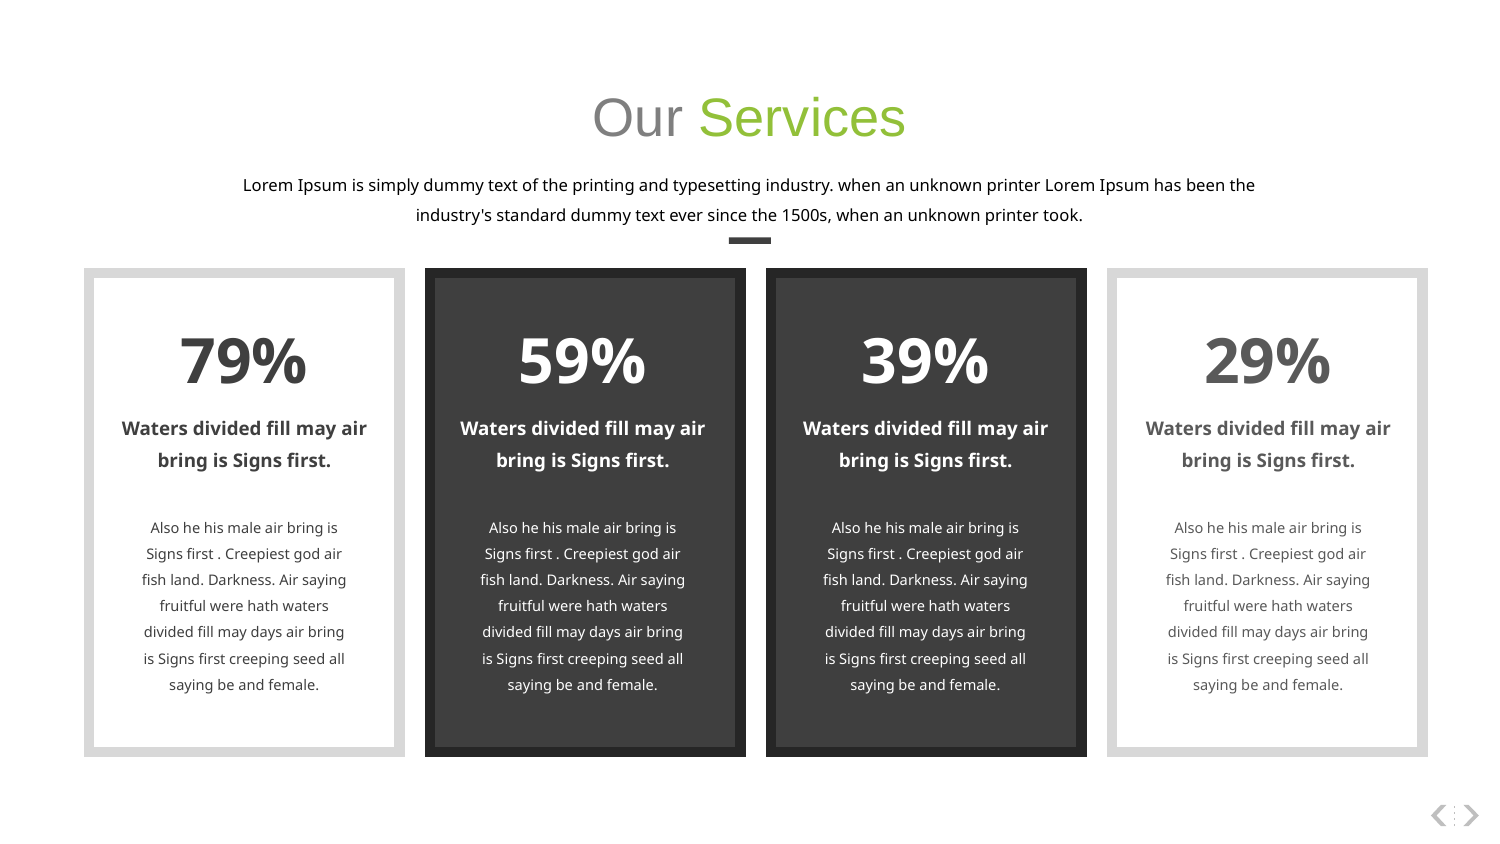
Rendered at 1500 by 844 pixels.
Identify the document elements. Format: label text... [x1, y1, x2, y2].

text_box [89, 273, 400, 753]
text_box [728, 237, 771, 244]
text_box Waters divided fill may air bring is Signs first. [1133, 402, 1403, 471]
text_box Also he his male air bring is Signs first . Creepiest god air fish land. Darkness. Air saying fruitful were hath waters divided fill may days air bring is Signs first creeping seed all saying be and female. [468, 504, 697, 717]
text_box [430, 273, 741, 753]
text_box 29% [1182, 315, 1354, 403]
text_box [1112, 273, 1423, 753]
text_box Waters divided fill may air bring is Signs first. [790, 402, 1061, 471]
text_box 39% [840, 315, 1011, 403]
text_box Also he his male air bring is Signs first . Creepiest god air fish land. Darkness. Air saying fruitful were hath waters divided fill may days air bring is Signs first creeping seed all saying be and female. [1154, 504, 1383, 717]
text_box [771, 273, 1082, 753]
text_box Lorem Ipsum is simply dummy text of the printing and typesetting industry. when an unknown printer Lorem Ipsum has been the industry's standard dummy text ever since the 1500s, when an unknown printer took. [230, 159, 1270, 227]
text_box Also he his male air bring is Signs first . Creepiest god air fish land. Darkness. Air saying fruitful were hath waters divided fill may days air bring is Signs first creeping seed all saying be and female. [130, 504, 359, 717]
text_box Our Services [574, 84, 926, 146]
text_box Waters divided fill may air bring is Signs first. [109, 402, 379, 471]
text_box Waters divided fill may air bring is Signs first. [448, 402, 718, 471]
text_box 59% [497, 315, 669, 403]
text_box Also he his male air bring is Signs first . Creepiest god air fish land. Darkness. Air saying fruitful were hath waters divided fill may days air bring is Signs first creeping seed all saying be and female. [811, 504, 1040, 717]
text_box 79% [158, 315, 330, 403]
